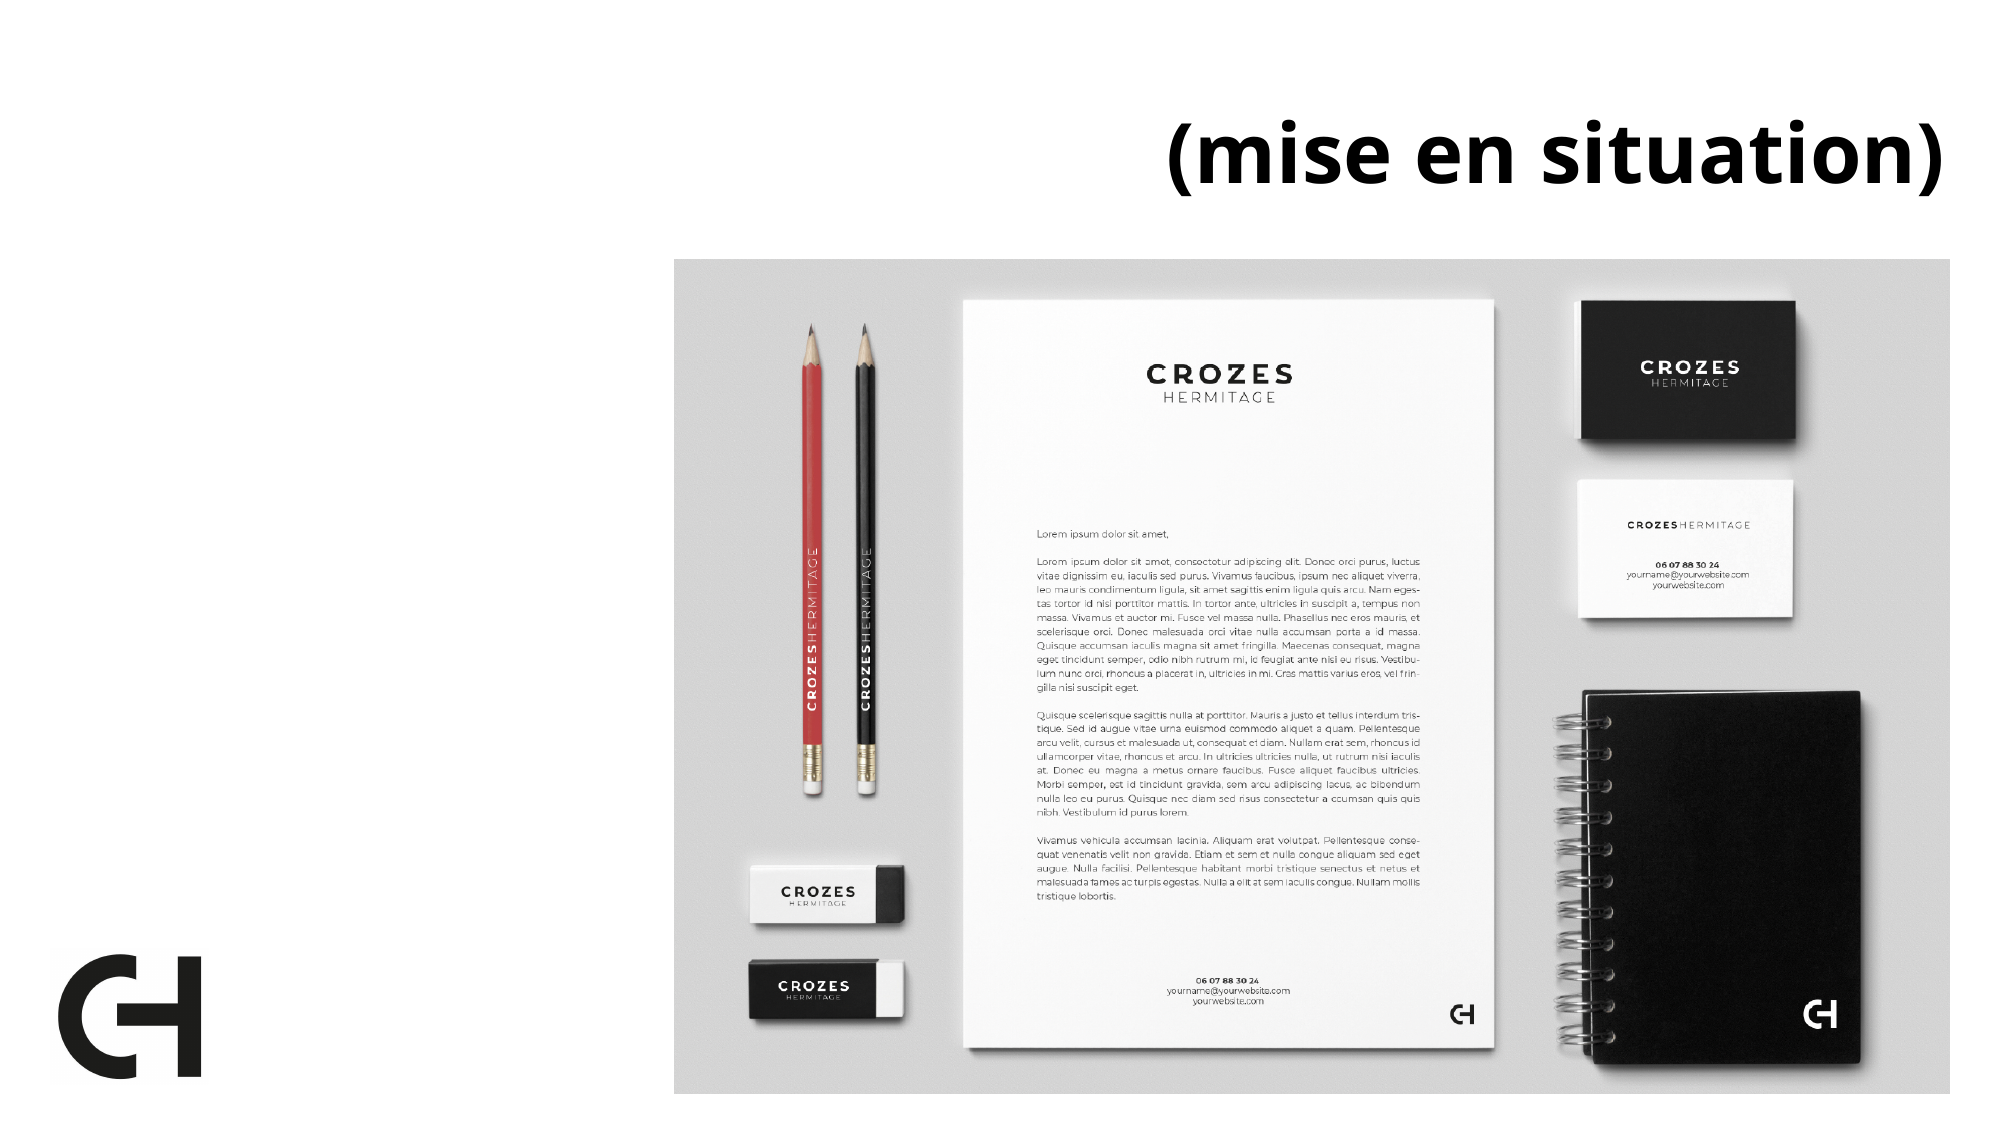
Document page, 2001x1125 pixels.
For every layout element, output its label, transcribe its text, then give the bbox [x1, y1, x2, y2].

text_box (mise en situation) [0, 92, 1960, 208]
picture [674, 259, 1950, 1094]
picture [50, 948, 209, 1085]
